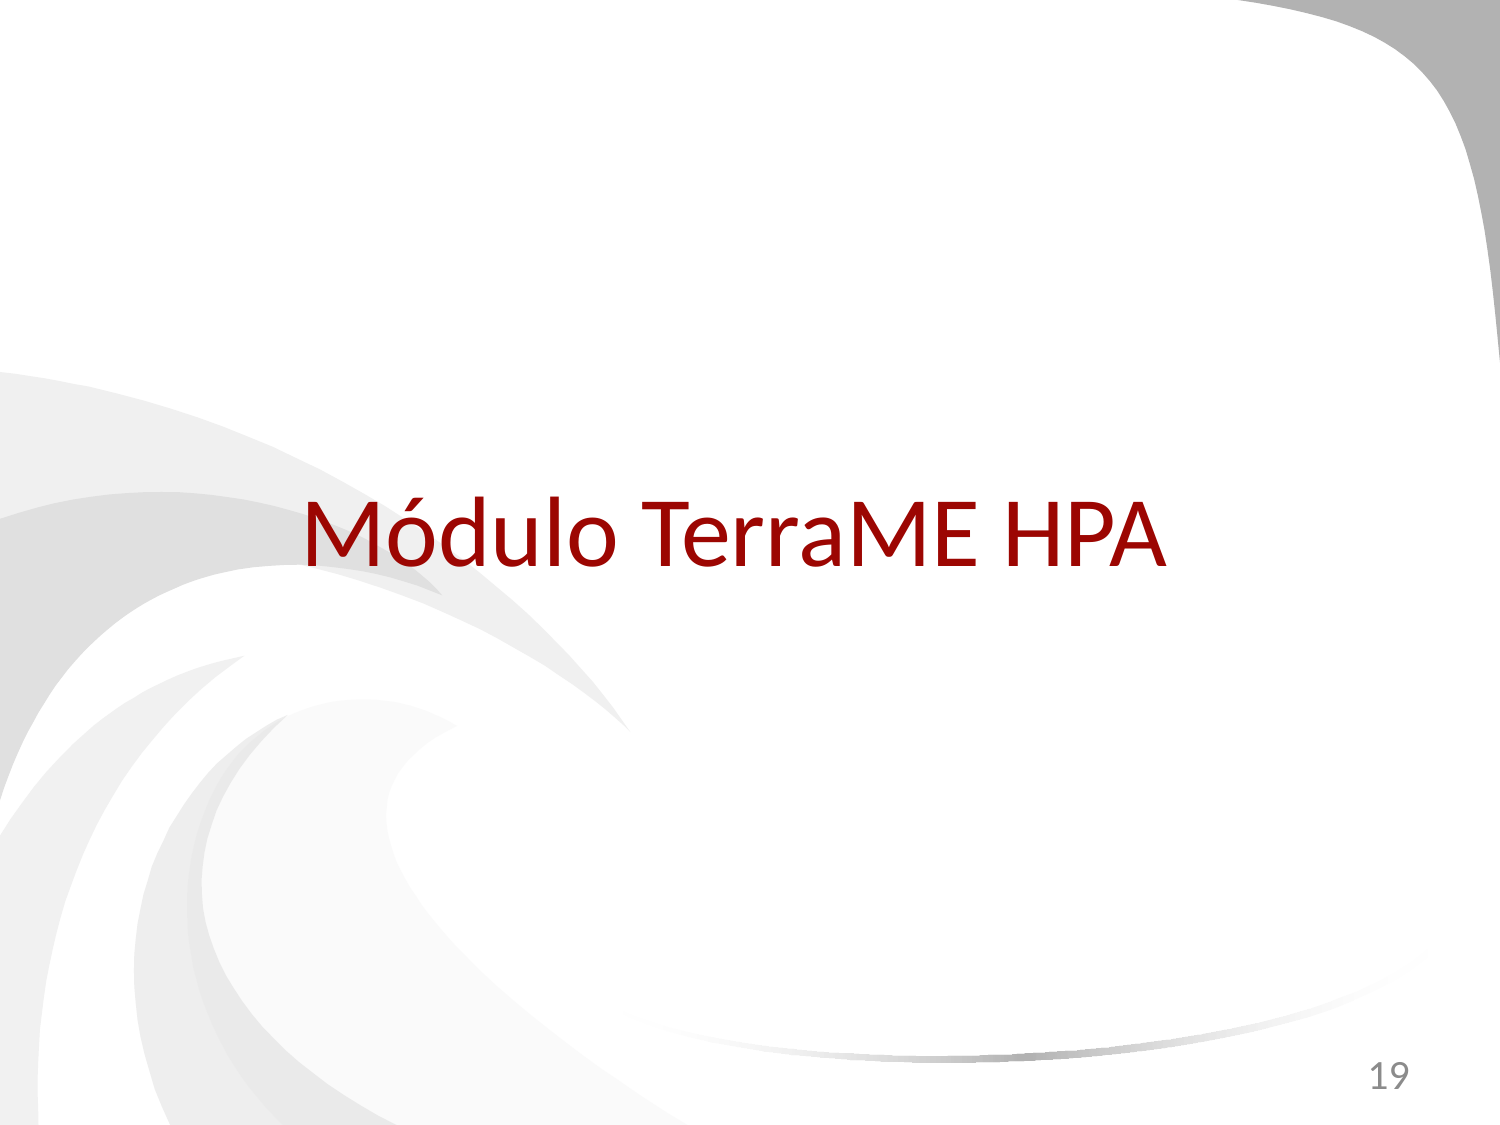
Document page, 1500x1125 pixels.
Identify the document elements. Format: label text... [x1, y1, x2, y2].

slide_number 19 [1074, 1042, 1425, 1103]
title Módulo TerraME HPA [171, 457, 1297, 595]
